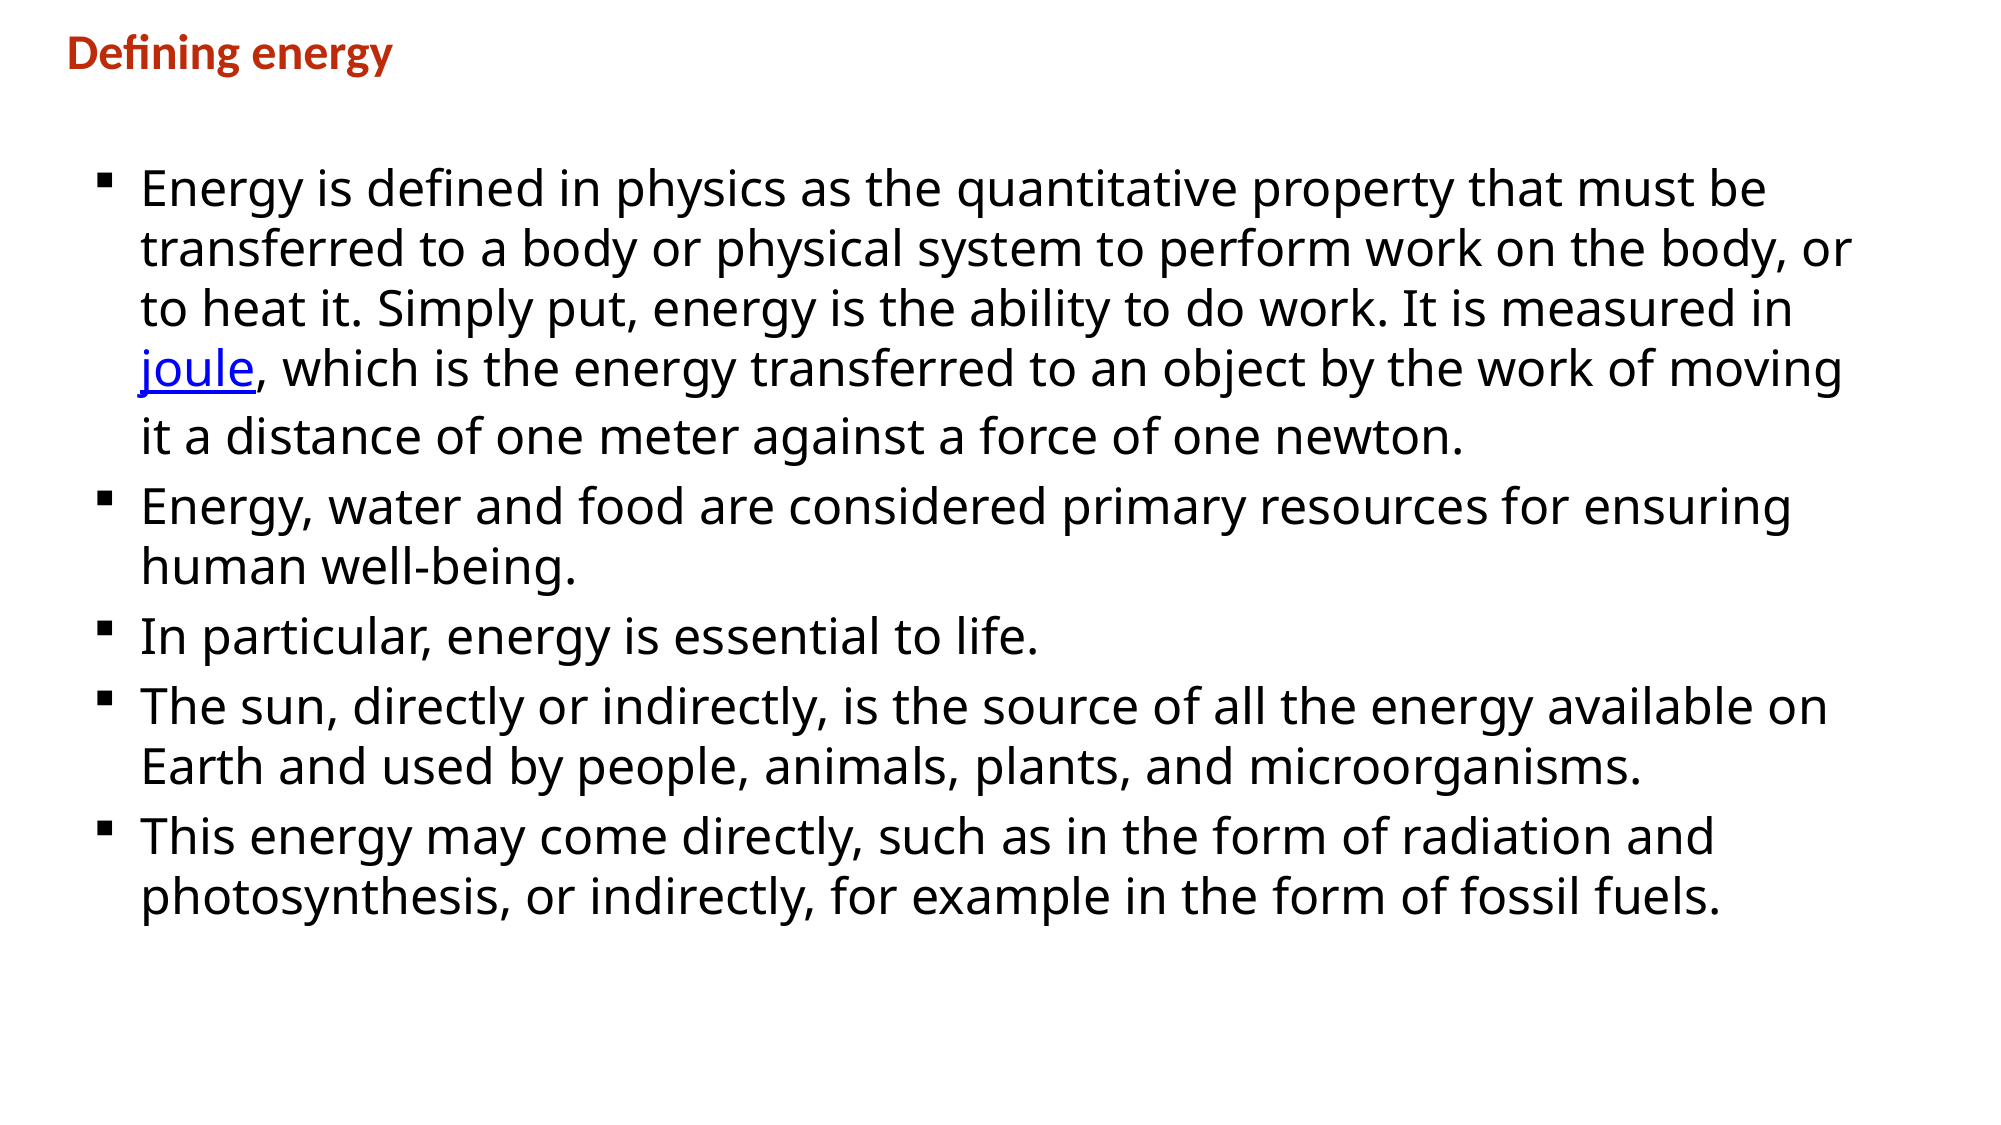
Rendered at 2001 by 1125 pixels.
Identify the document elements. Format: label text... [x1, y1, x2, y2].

list Defining energy [52, 26, 1895, 680]
